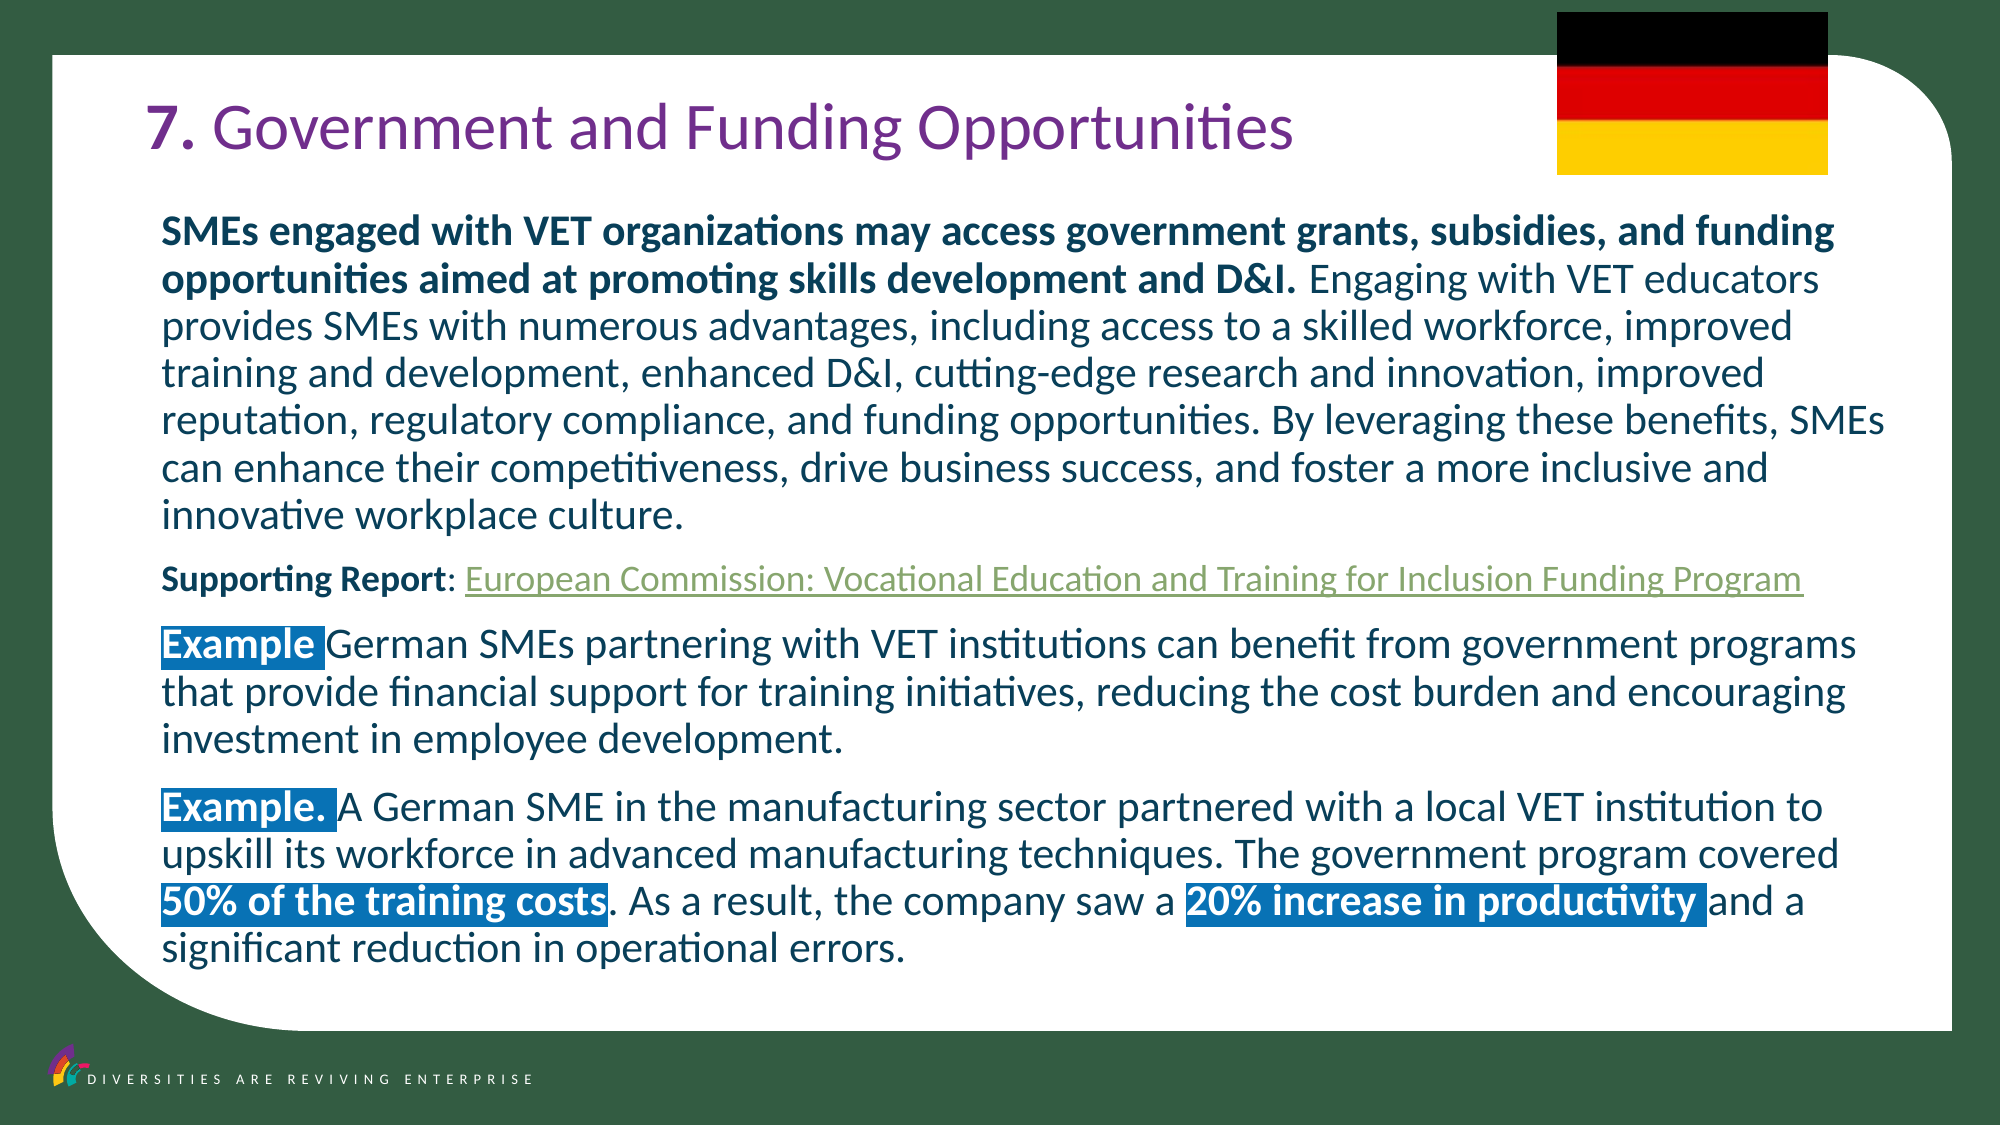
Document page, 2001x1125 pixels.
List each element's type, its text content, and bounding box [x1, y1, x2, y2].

list 7. Government and Funding Opportunities [130, 84, 1869, 217]
picture [1557, 12, 1828, 175]
list SMEs engaged with VET organizations may access government grants, subsidies, and funding opportunities aimed at promoting skills development and D&I. Engaging with VET educators provides SMEs with numerous advantages, including access to a skilled workforce, improved training and development, enhanced D&I, cutting-edge research and innovation, improved reputation, regulatory compliance, and funding opportunities. By leveraging these benefits, SMEs can enhance their competitiveness, drive business success, and foster a more inclusive and innovative workplace culture. Supporting Report: European Commission: Vocational Education and Training for Inclusion Funding Program Example German SMEs partnering with VET institutions can benefit from government programs that provide financial support for training initiatives, reducing the cost burden and encouraging investment in employee development. Example. A German SME in the manufacturing sector partnered with a local VET institution to upskill its workforce in advanced manufacturing techniques. The government program covered 50% of the training costs. As a result, the company saw a 20% increase in productivity and a significant reduction in operational errors. [146, 200, 1930, 833]
